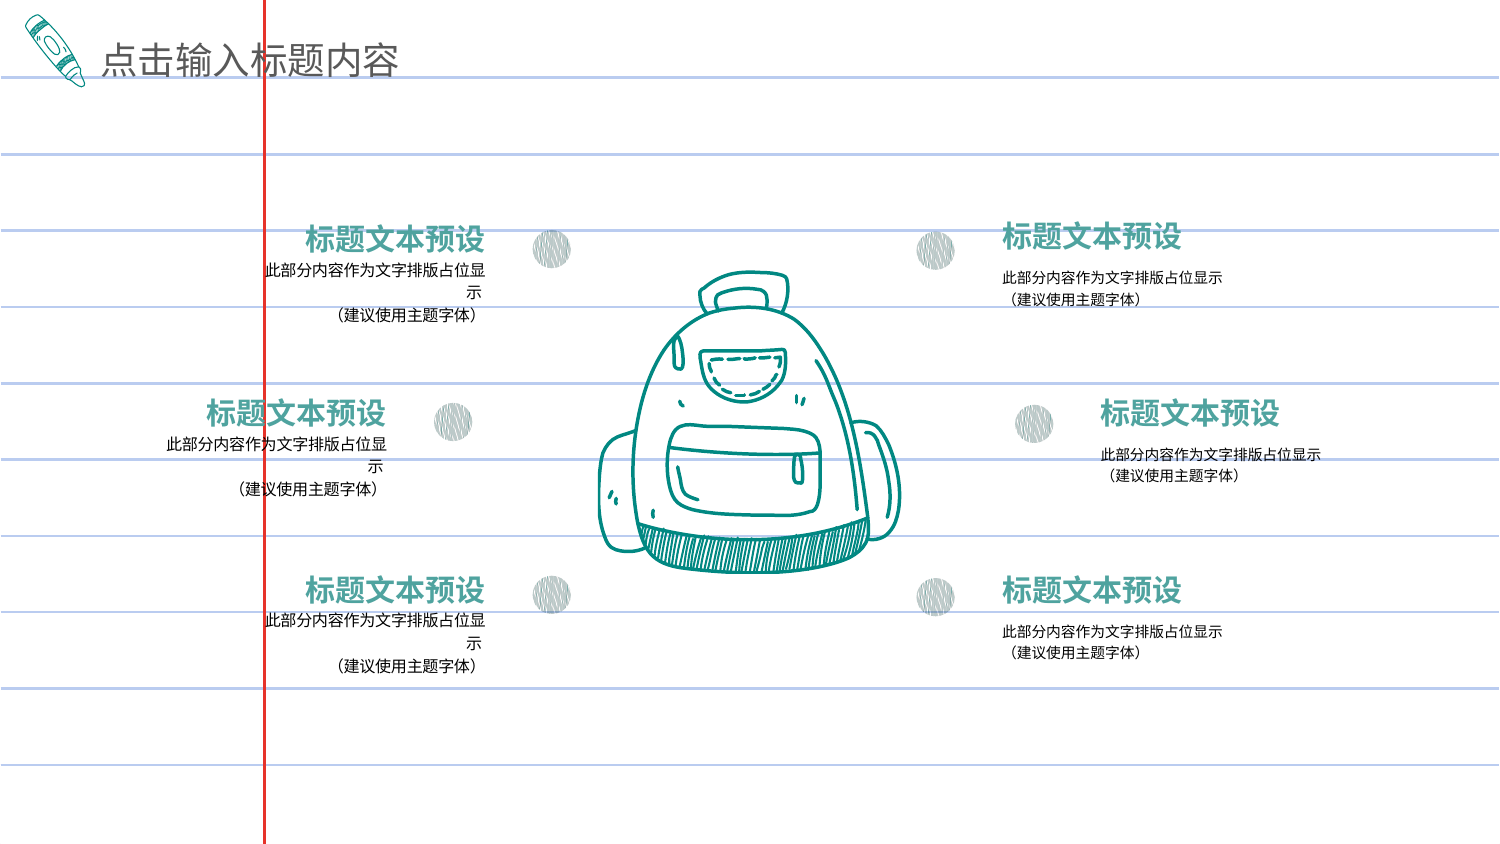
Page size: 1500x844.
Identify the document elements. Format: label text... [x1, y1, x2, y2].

text_box [538, 227, 574, 271]
picture [33, 10, 76, 95]
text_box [155, 394, 435, 499]
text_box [253, 570, 533, 676]
text_box [538, 573, 574, 617]
text_box 点击输入标题内容 [100, 28, 450, 91]
text_box [440, 400, 475, 444]
text_box [914, 229, 949, 272]
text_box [954, 570, 1234, 676]
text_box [253, 220, 533, 326]
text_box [1053, 394, 1332, 499]
text_box [1013, 402, 1048, 446]
picture [597, 269, 903, 575]
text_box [954, 217, 1234, 323]
text_box [914, 575, 949, 619]
